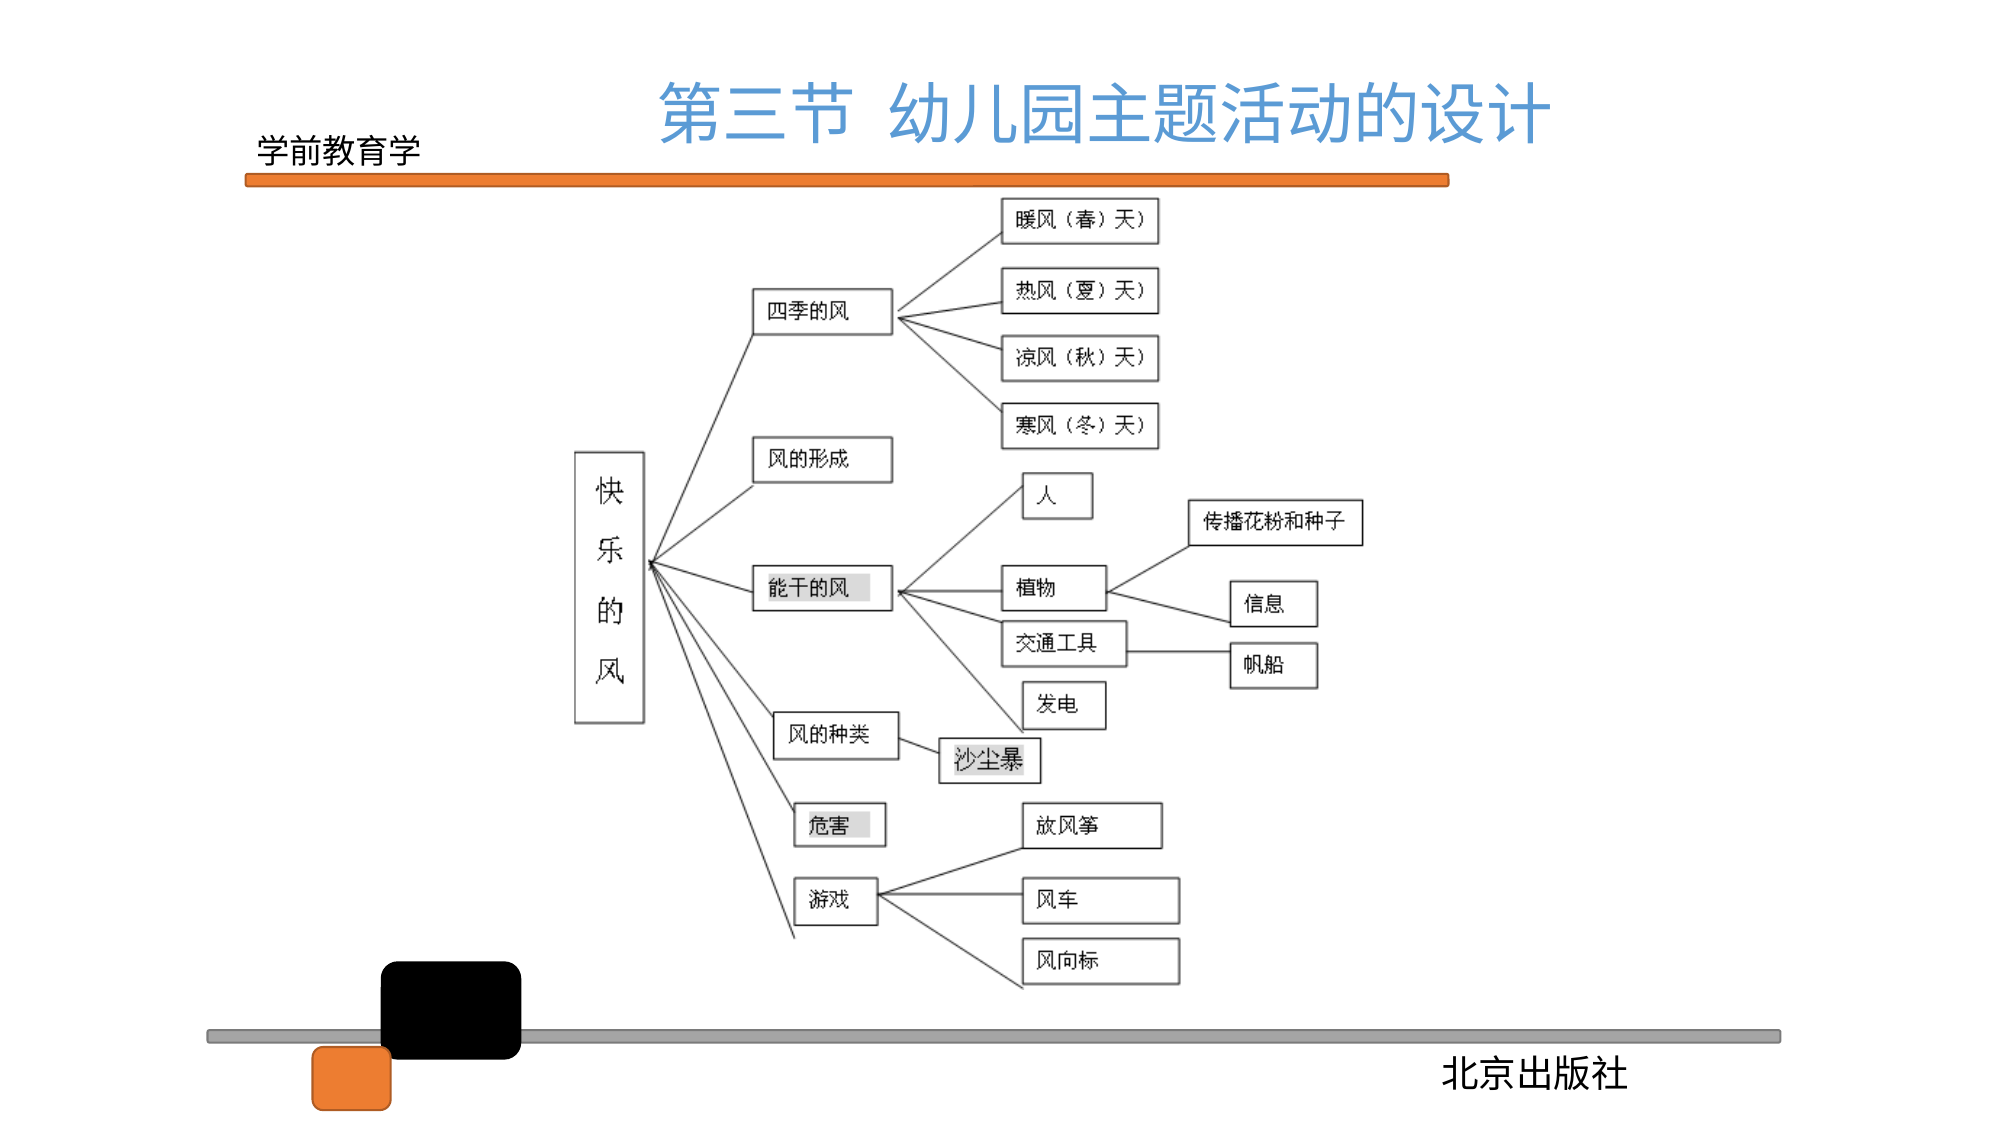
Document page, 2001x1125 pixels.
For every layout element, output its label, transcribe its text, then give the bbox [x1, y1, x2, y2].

picture [573, 197, 1365, 990]
text_box 第三节 幼儿园主题活动的设计 [641, 64, 1569, 160]
